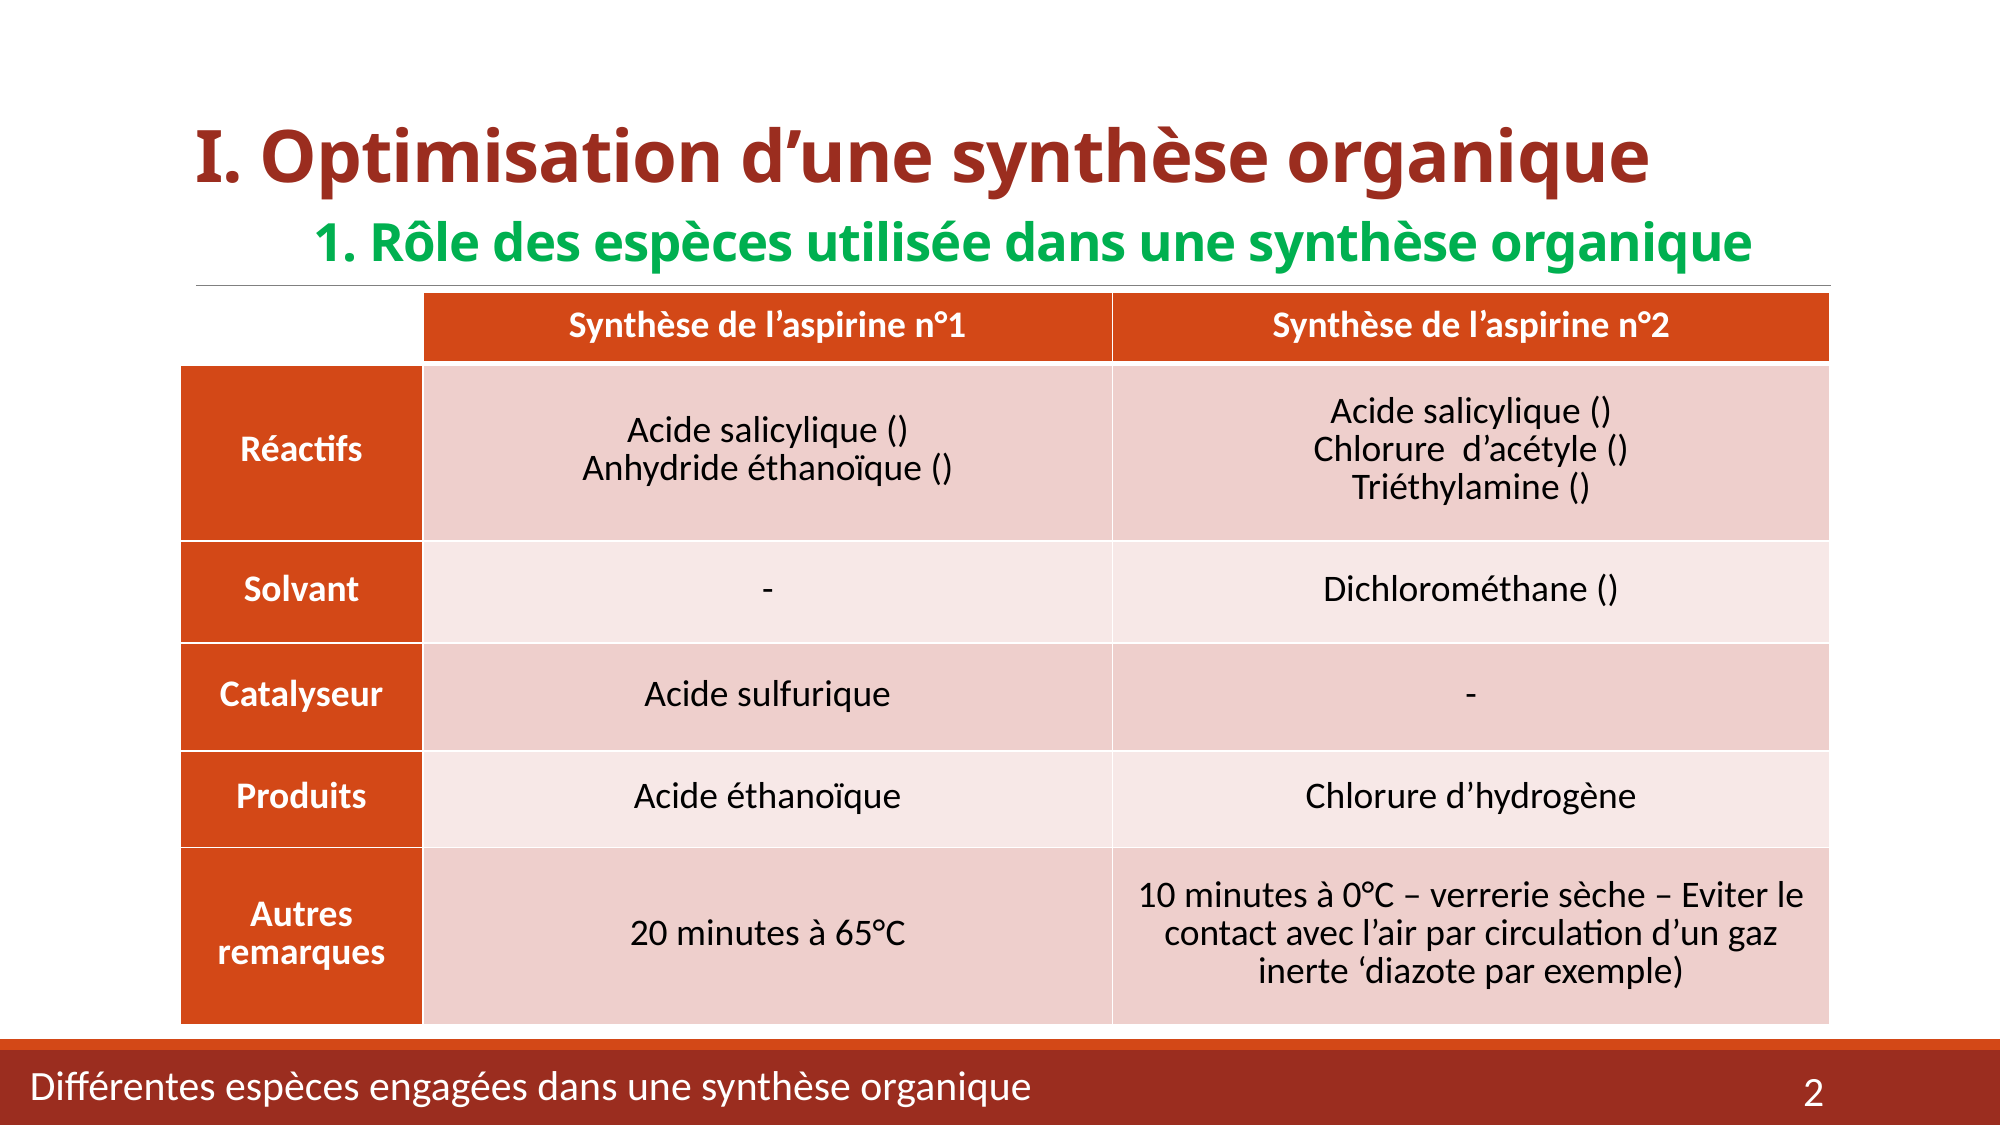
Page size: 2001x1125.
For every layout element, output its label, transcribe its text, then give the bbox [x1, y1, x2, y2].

title I. Optimisation d’une synthèse organique 1. Rôle des espèces utilisée dans une synthèse organique [180, 47, 1830, 285]
text_box Différentes espèces engagées dans une synthèse organique [0, 1056, 2000, 1125]
